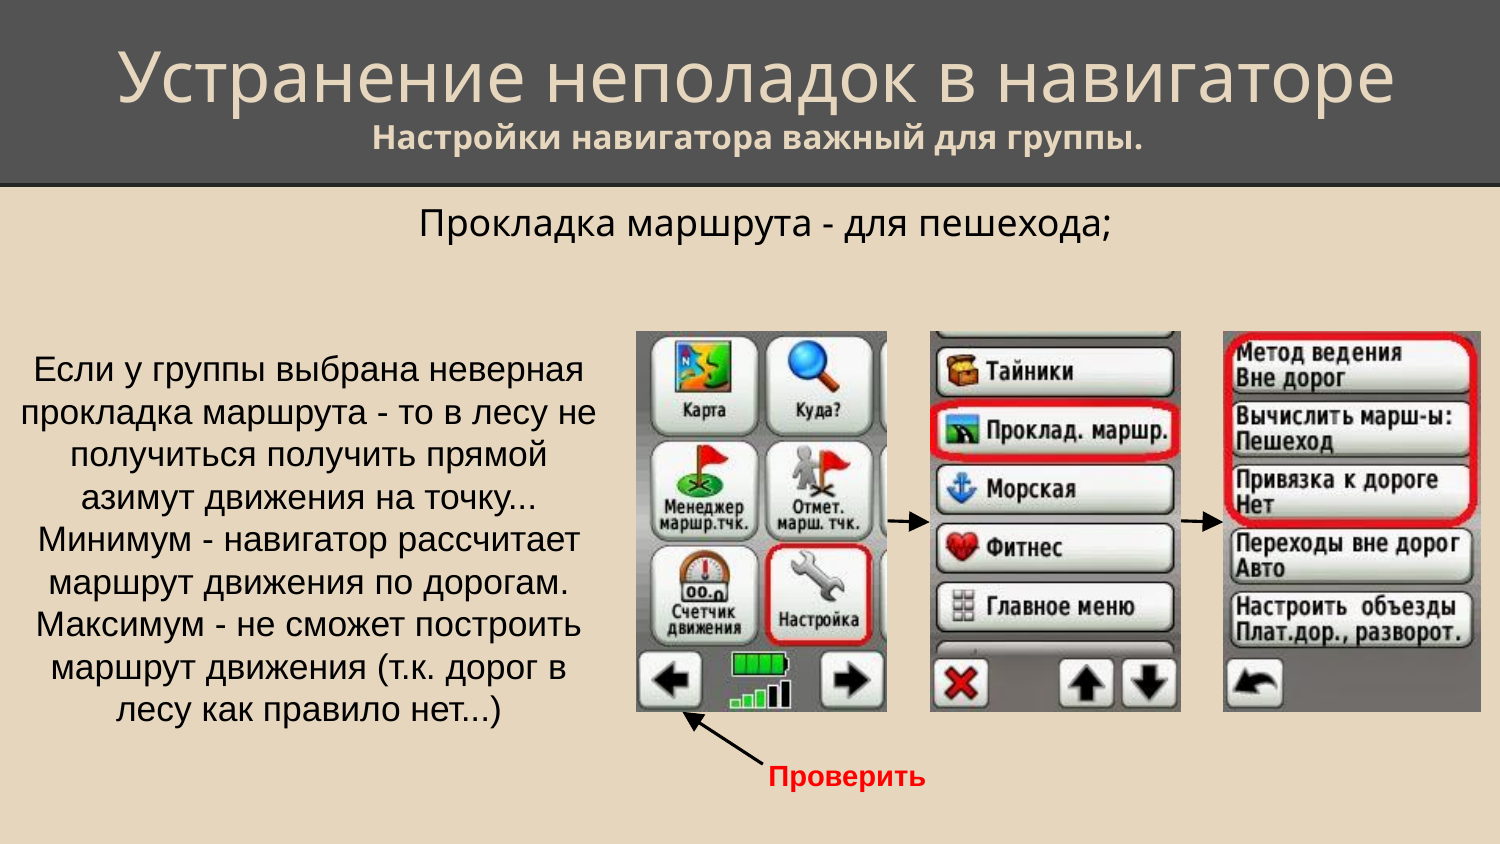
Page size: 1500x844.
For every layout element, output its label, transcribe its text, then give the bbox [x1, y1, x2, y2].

text_box Если у группы выбрана неверная прокладка маршрута - то в лесу не получиться получить прямой азимут движения на точку... Минимум - навигатор рассчитает маршрут движения по дорогам. Максимум - не сможет построить маршрут движения (т.к. дорог в лесу как правило нет...) [5, 331, 613, 738]
list Прокладка маршрута - для пешехода; [75, 183, 1425, 248]
picture [1223, 330, 1482, 712]
picture [636, 330, 888, 712]
text_box Проверить [753, 750, 956, 800]
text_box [682, 711, 764, 765]
picture [930, 330, 1181, 712]
title Устранение неполадок в навигаторе Настройки навигатора важный для группы. [24, 10, 1492, 172]
